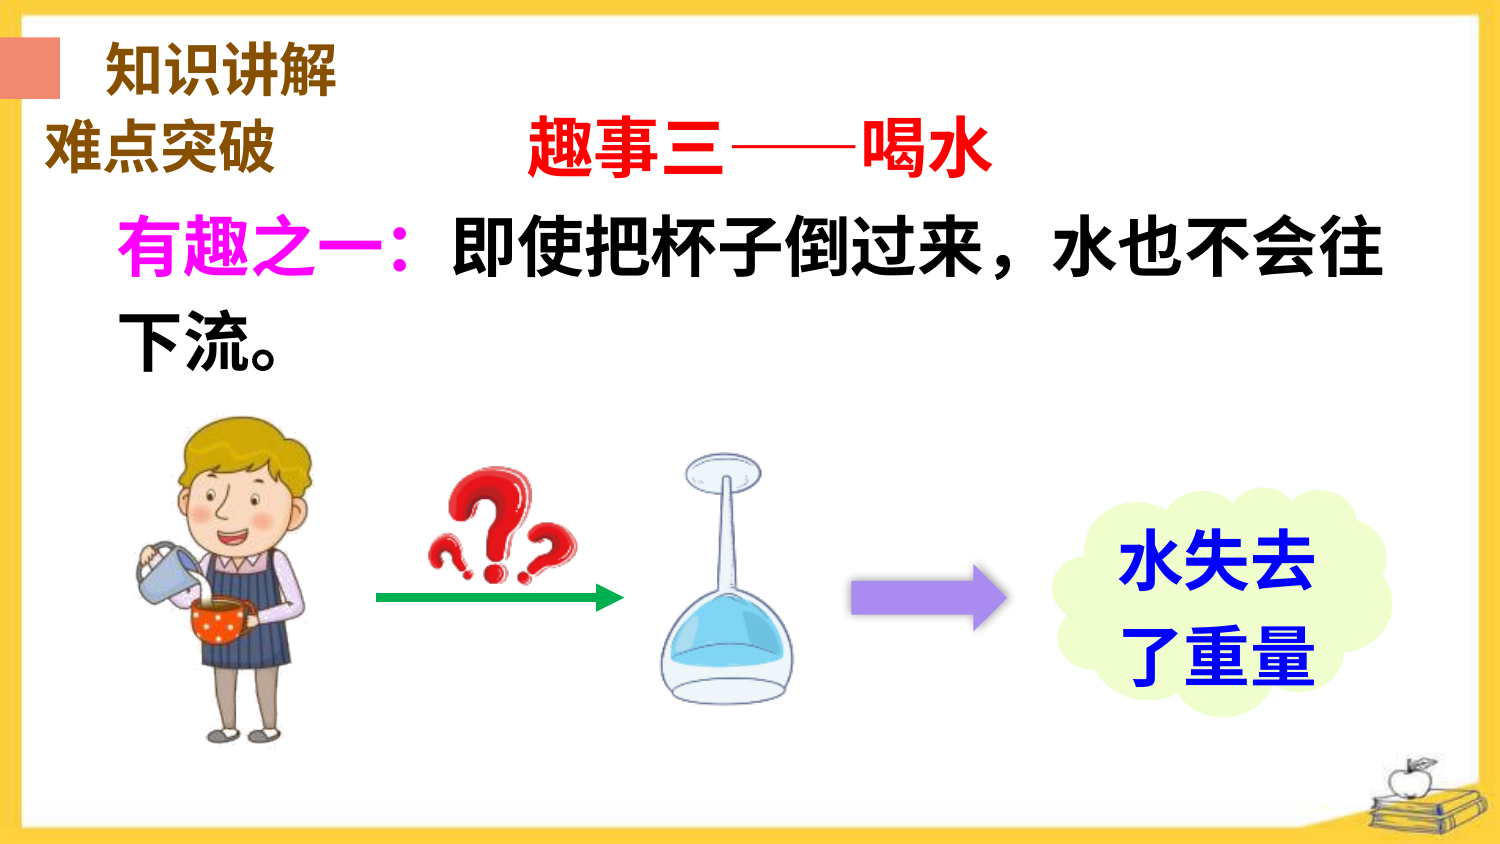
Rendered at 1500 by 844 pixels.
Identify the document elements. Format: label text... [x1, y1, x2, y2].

text_box [850, 561, 1009, 634]
picture [0, 0, 1500, 844]
text_box 知识讲解 [98, 29, 410, 107]
text_box [0, 36, 61, 100]
text_box 难点突破 [38, 106, 290, 183]
text_box 趣事三——喝水 [515, 76, 1037, 182]
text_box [1051, 484, 1394, 717]
text_box 有趣之一：即使把杯子倒过来，水也不会往下流。 [105, 182, 1408, 482]
